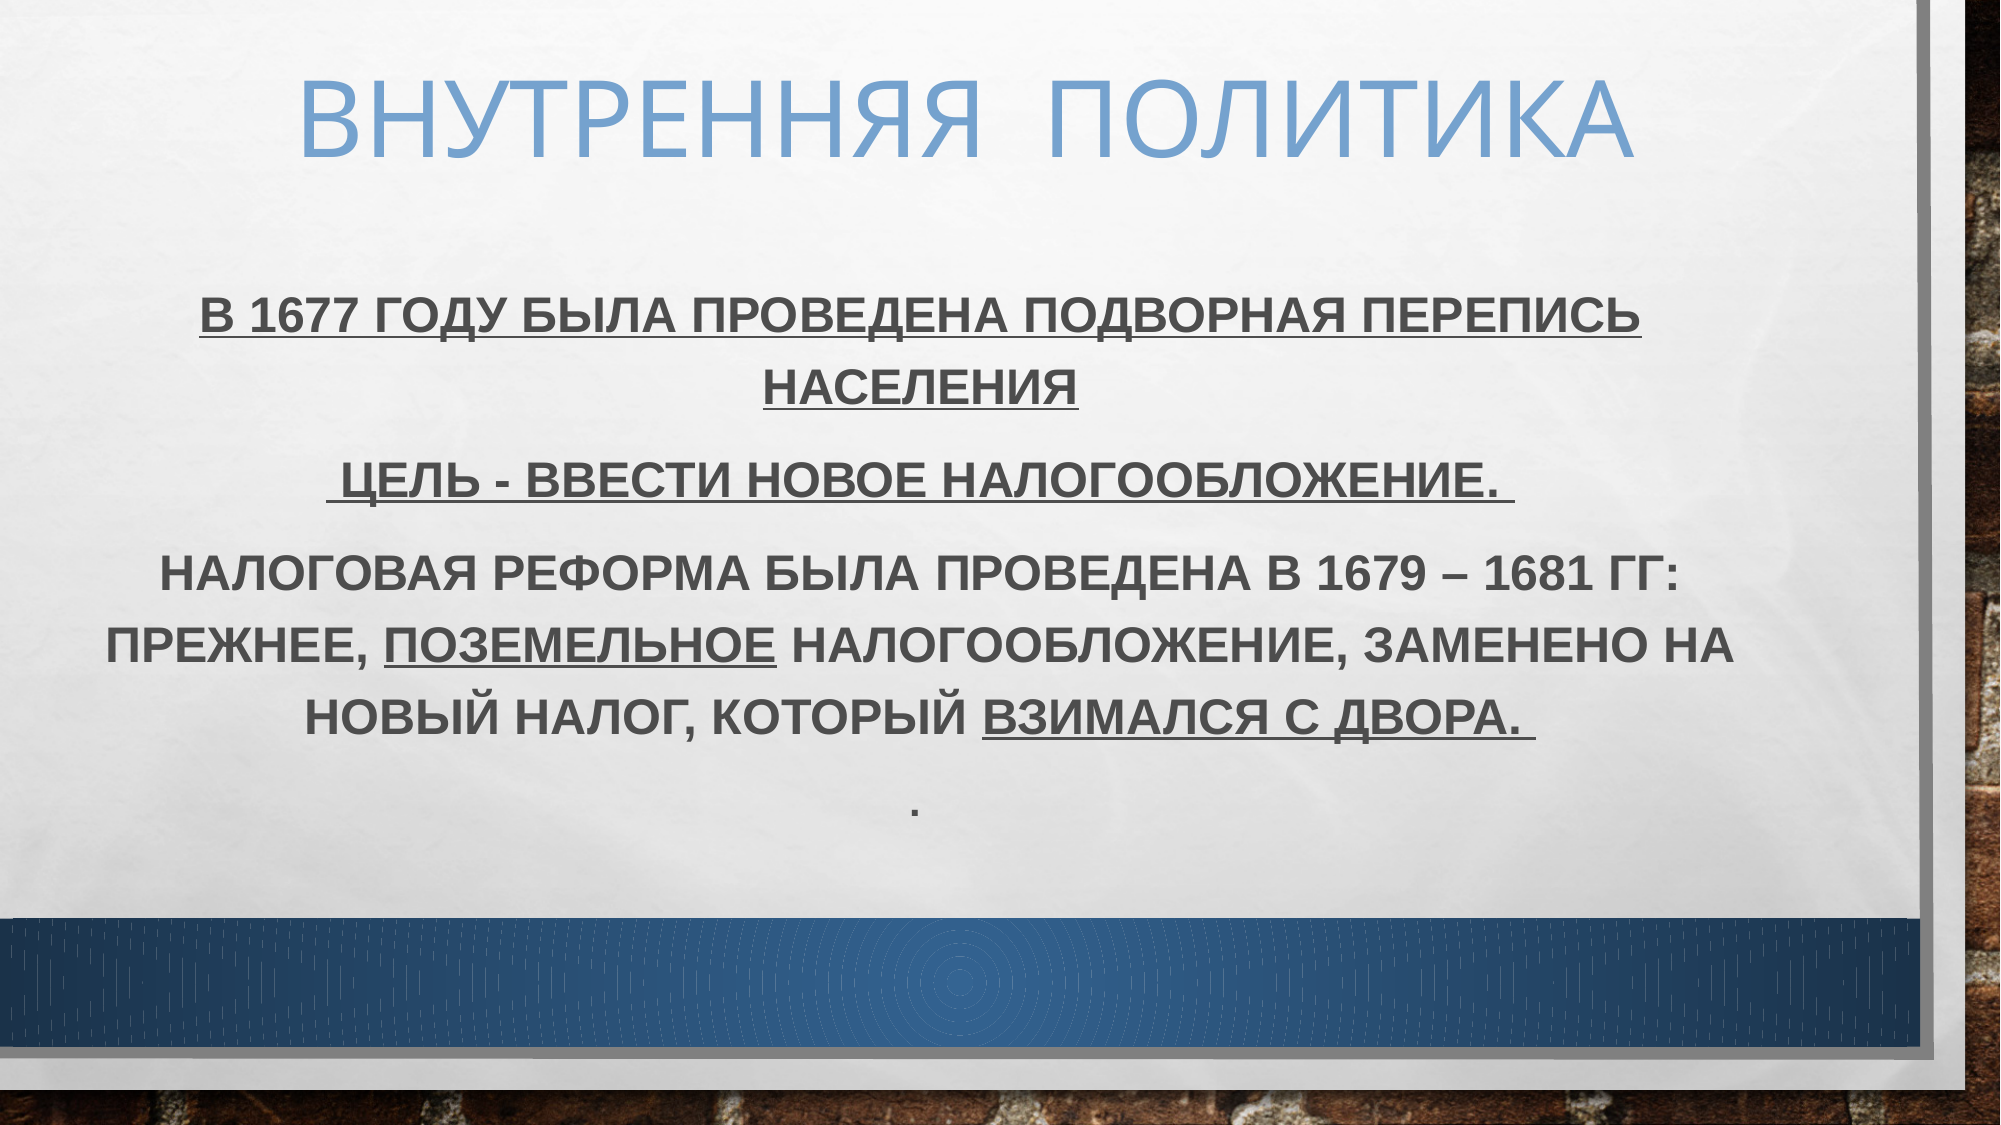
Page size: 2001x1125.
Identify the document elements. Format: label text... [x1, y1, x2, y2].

picture [0, 0, 2000, 1125]
title ВНУТРЕННЯЯ ПОЛИТИКА [112, 57, 1818, 189]
list В 1677 году была проведена подворная перепись населения цель - ввести новое налогообложение. Налоговая реформа была проведена в 1679 – 1681 ГГ: прежнее, поземельное налогообложение, заменено на новый налог, который взимался с двора. . [42, 214, 1799, 882]
